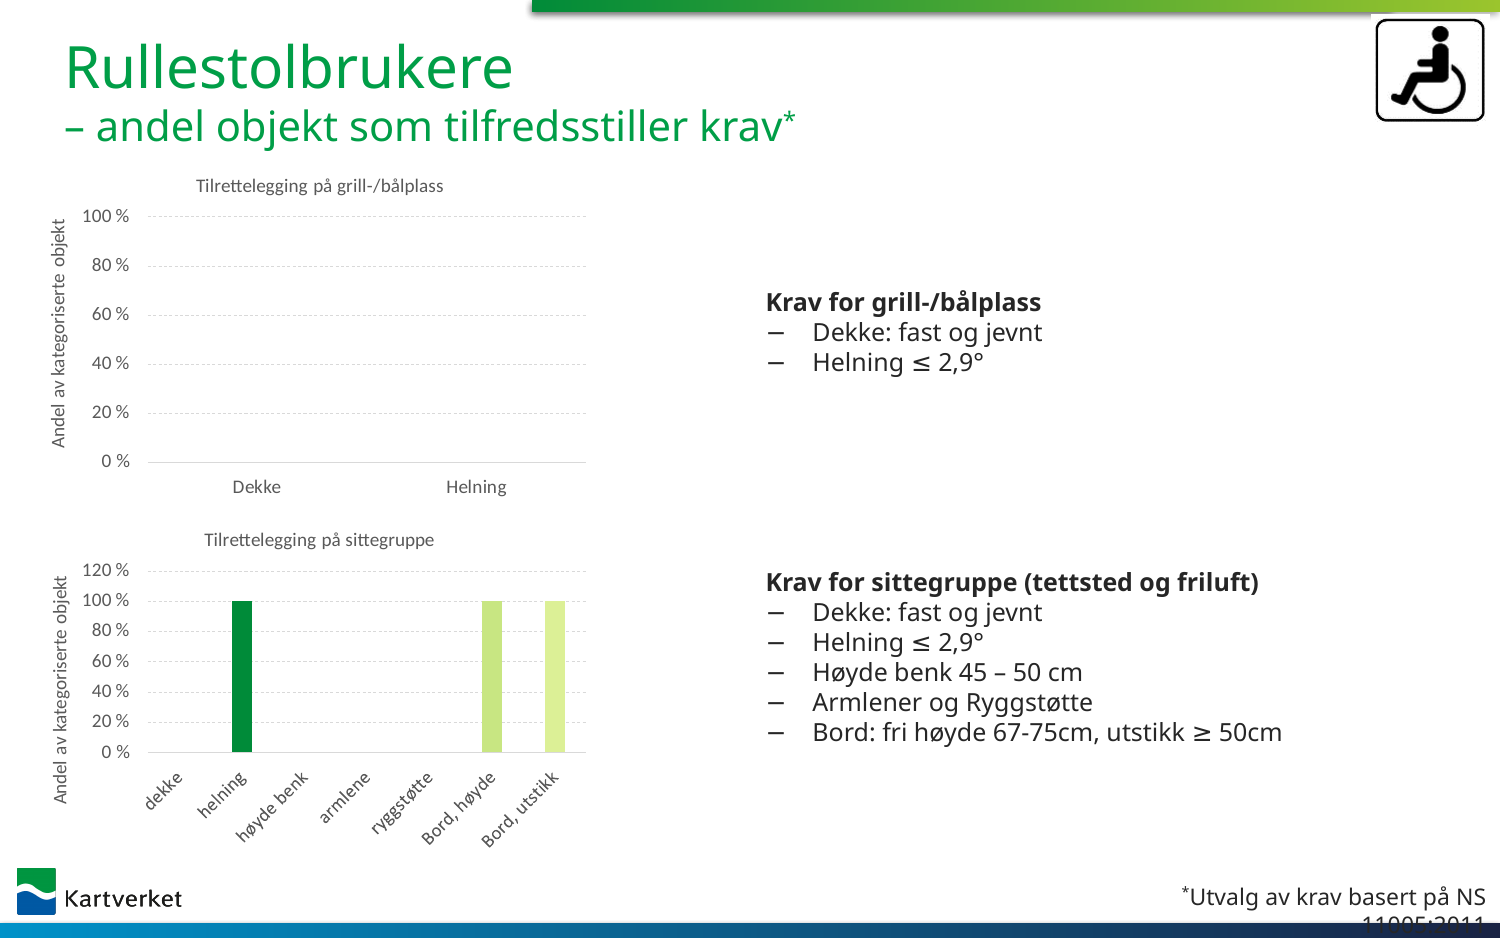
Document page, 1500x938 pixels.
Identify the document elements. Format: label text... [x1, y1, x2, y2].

text_box Krav for sittegruppe (tettsted og friluft) Dekke: fast og jevnt Helning ≤ 2,9° Høyde benk 45 – 50 cm Armlener og Ryggstøtte Bord: fri høyde 67-75cm, utstikk ≥ 50cm [750, 559, 1500, 754]
picture [41, 520, 597, 859]
picture [1371, 13, 1491, 127]
text_box Krav for grill-/bålplass Dekke: fast og jevnt Helning ≤ 2,9° [750, 279, 1452, 384]
text_box Rullestolbrukere – andel objekt som tilfredsstiller krav* [49, 14, 1431, 158]
picture [41, 166, 597, 505]
text_box *Utvalg av krav basert på NS 11005:2011 [1068, 873, 1500, 938]
